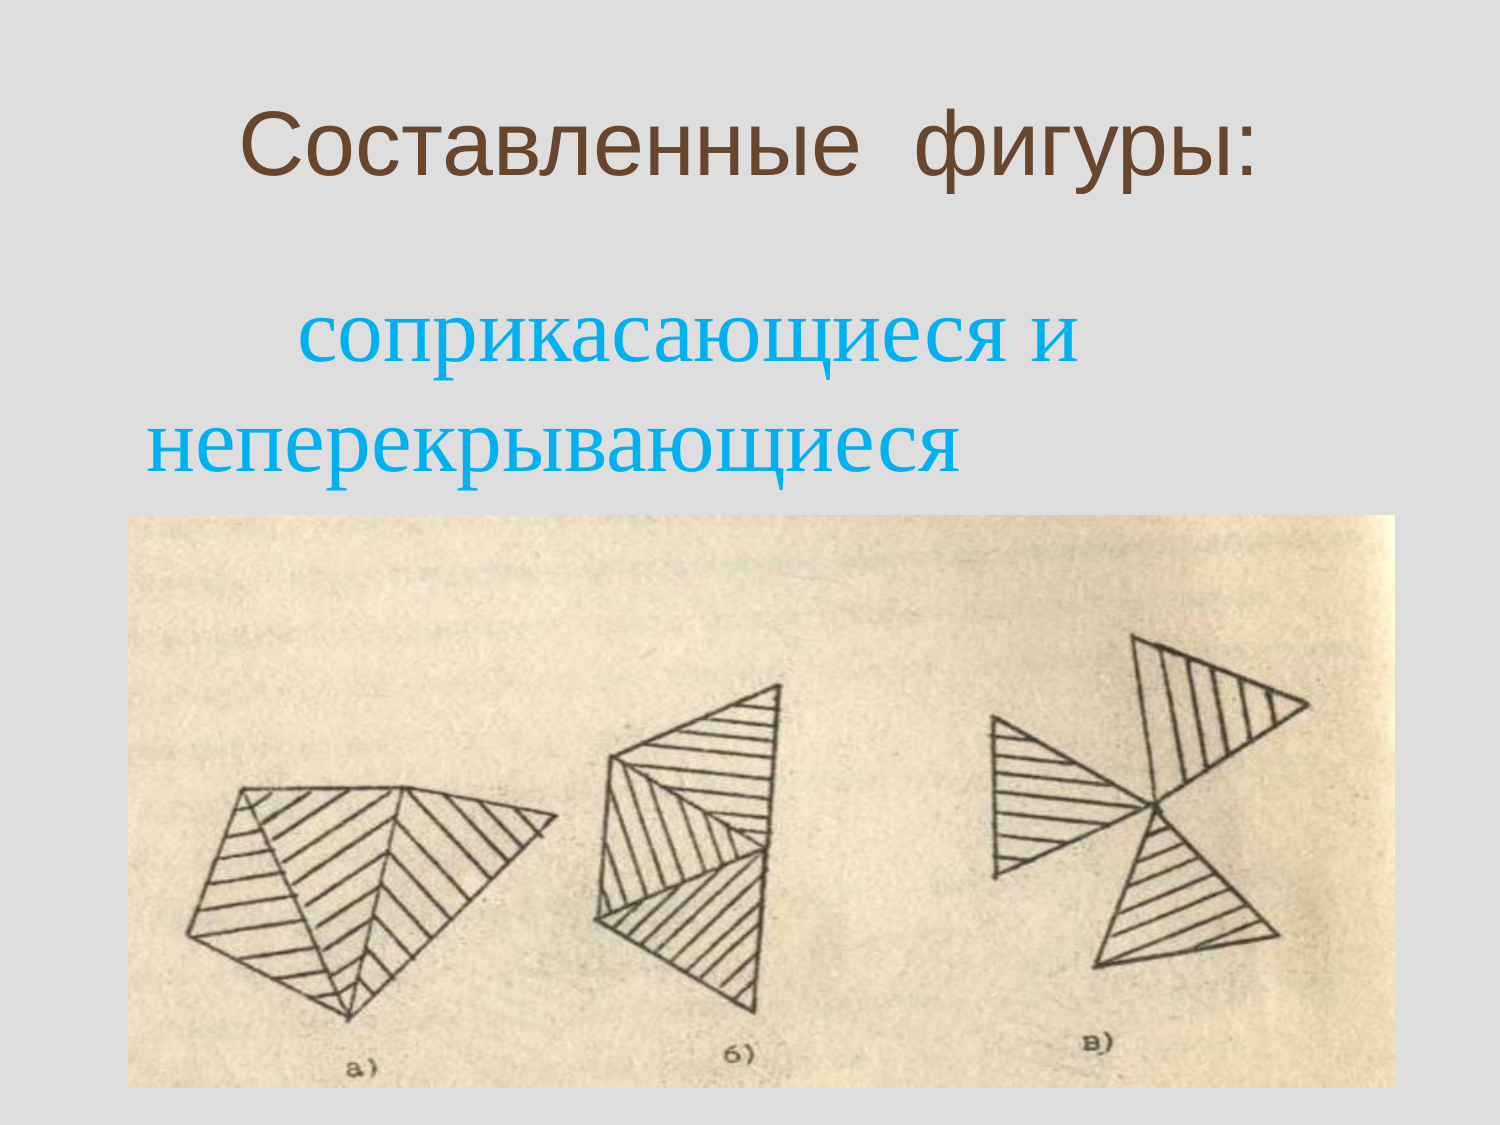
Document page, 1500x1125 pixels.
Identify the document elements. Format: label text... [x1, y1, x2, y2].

list соприкасающиеся и неперекрывающиеся [74, 262, 1426, 1125]
title Составленные фигуры: [74, 44, 1426, 233]
picture [128, 515, 1395, 1088]
